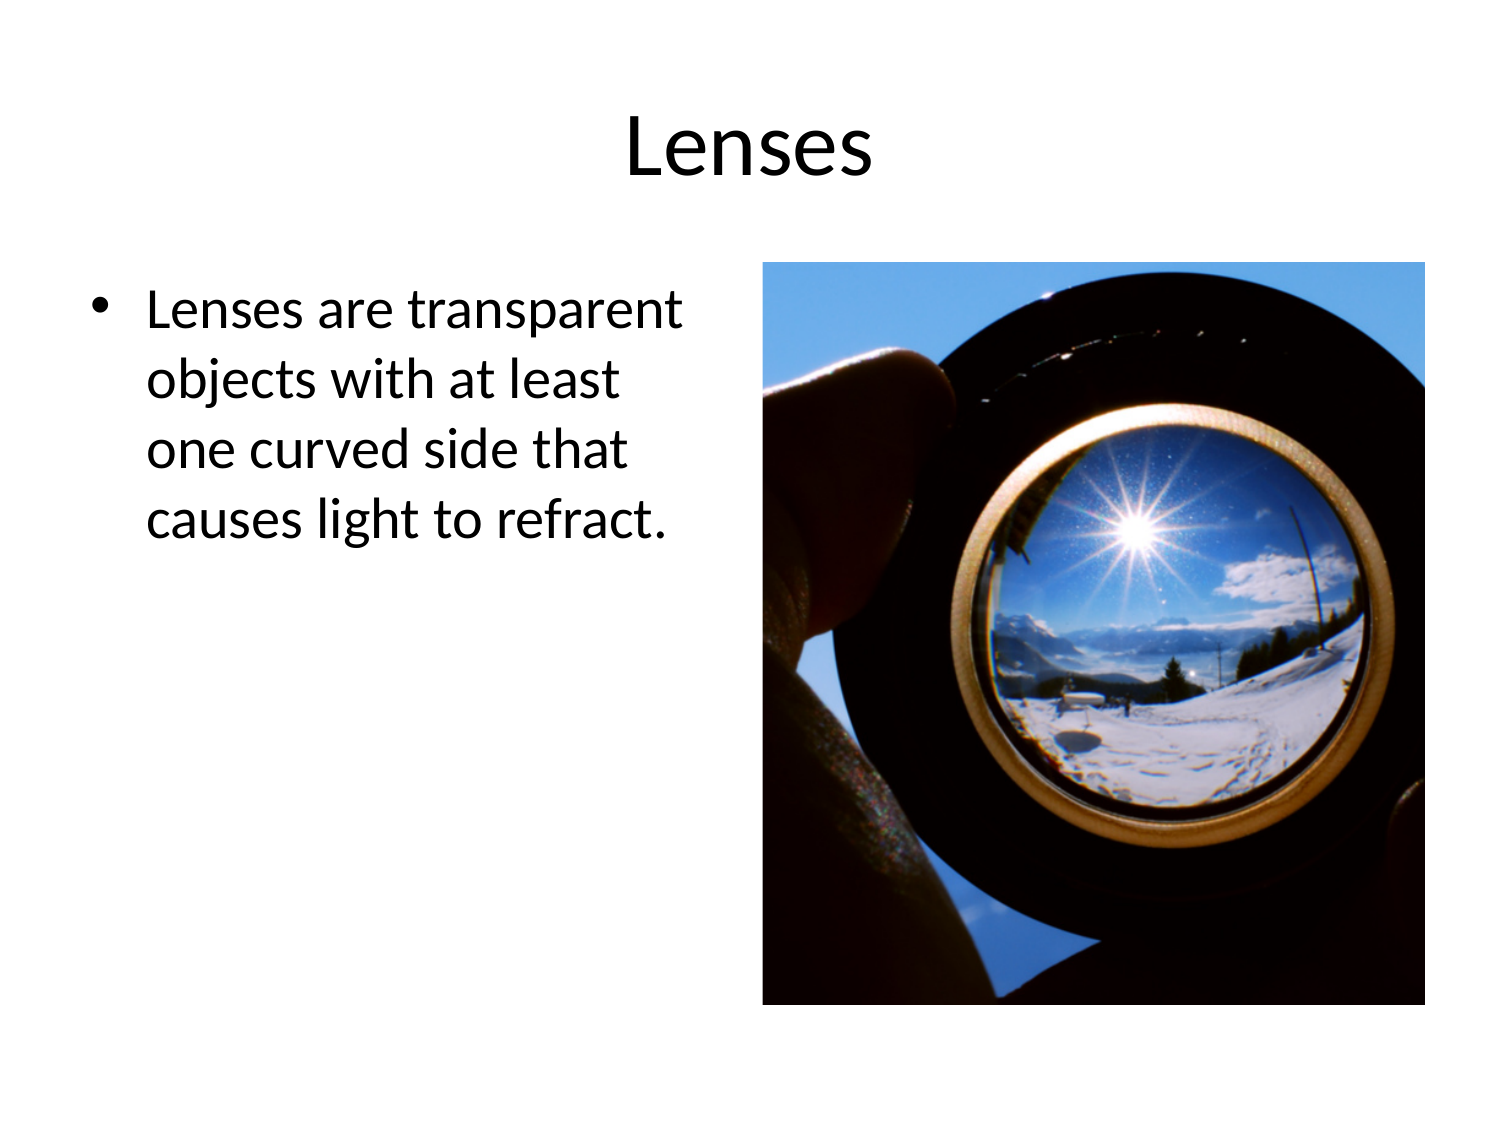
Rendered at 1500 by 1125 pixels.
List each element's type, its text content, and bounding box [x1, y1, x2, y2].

title Lenses [75, 45, 1425, 233]
list Lenses are transparent objects with at least one curved side that causes light to refract. [75, 262, 738, 1005]
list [762, 262, 1426, 1006]
